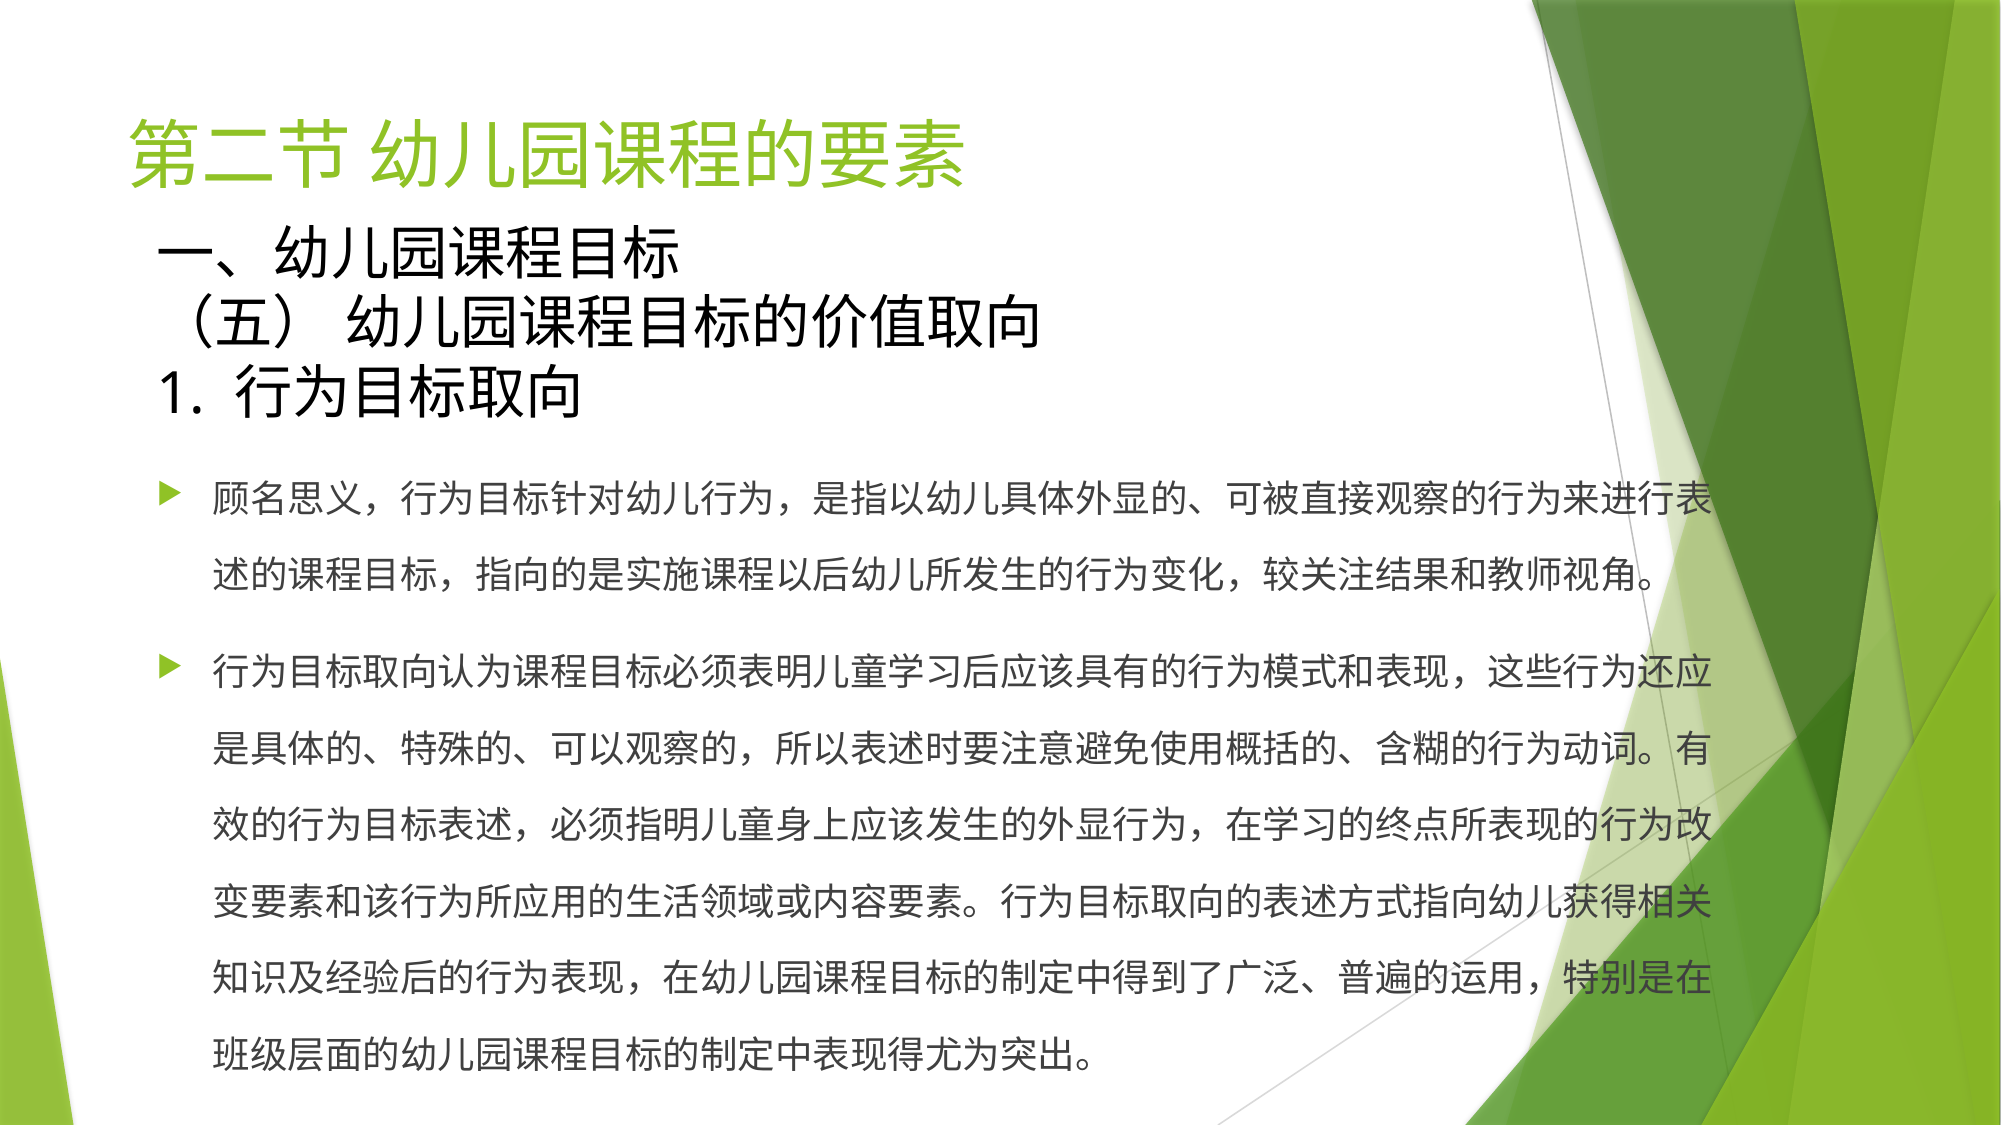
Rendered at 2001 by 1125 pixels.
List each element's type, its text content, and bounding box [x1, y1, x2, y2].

title 第二节 幼儿园课程的要素 [111, 99, 1522, 317]
text_box 一、幼儿园课程目标 （五） 幼儿园课程目标的价值取向 1. 行为目标取向 [141, 208, 1451, 433]
list 顾名思义，行为目标针对幼儿行为，是指以幼儿具体外显的、可被直接观察的行为来进行表述的课程目标，指向的是实施课程以后幼儿所发生的行为变化，较关注结果和教师视角。 行为目标取向认为课程目标必须表明儿童学习后应该具有的行为模式和表现，这些行为还应是具体的、特殊的、可以观察的，所以表述时要注意避免使用概括的、含糊的行为动词。有效的行为目标表述，必须指明儿童身上应该发生的外显行为，在学习的终点所表现的行为改变要素和该行为所应用的生活领域或内容要素。行为目标取向的表述方式指向幼儿获得相关知识及经验后的行为表现，在幼儿园课程目标的制定中得到了广泛、普遍的运用，特别是在班级层面的幼儿园课程目标的制定中表现得尤为突出。 [141, 435, 1751, 1071]
